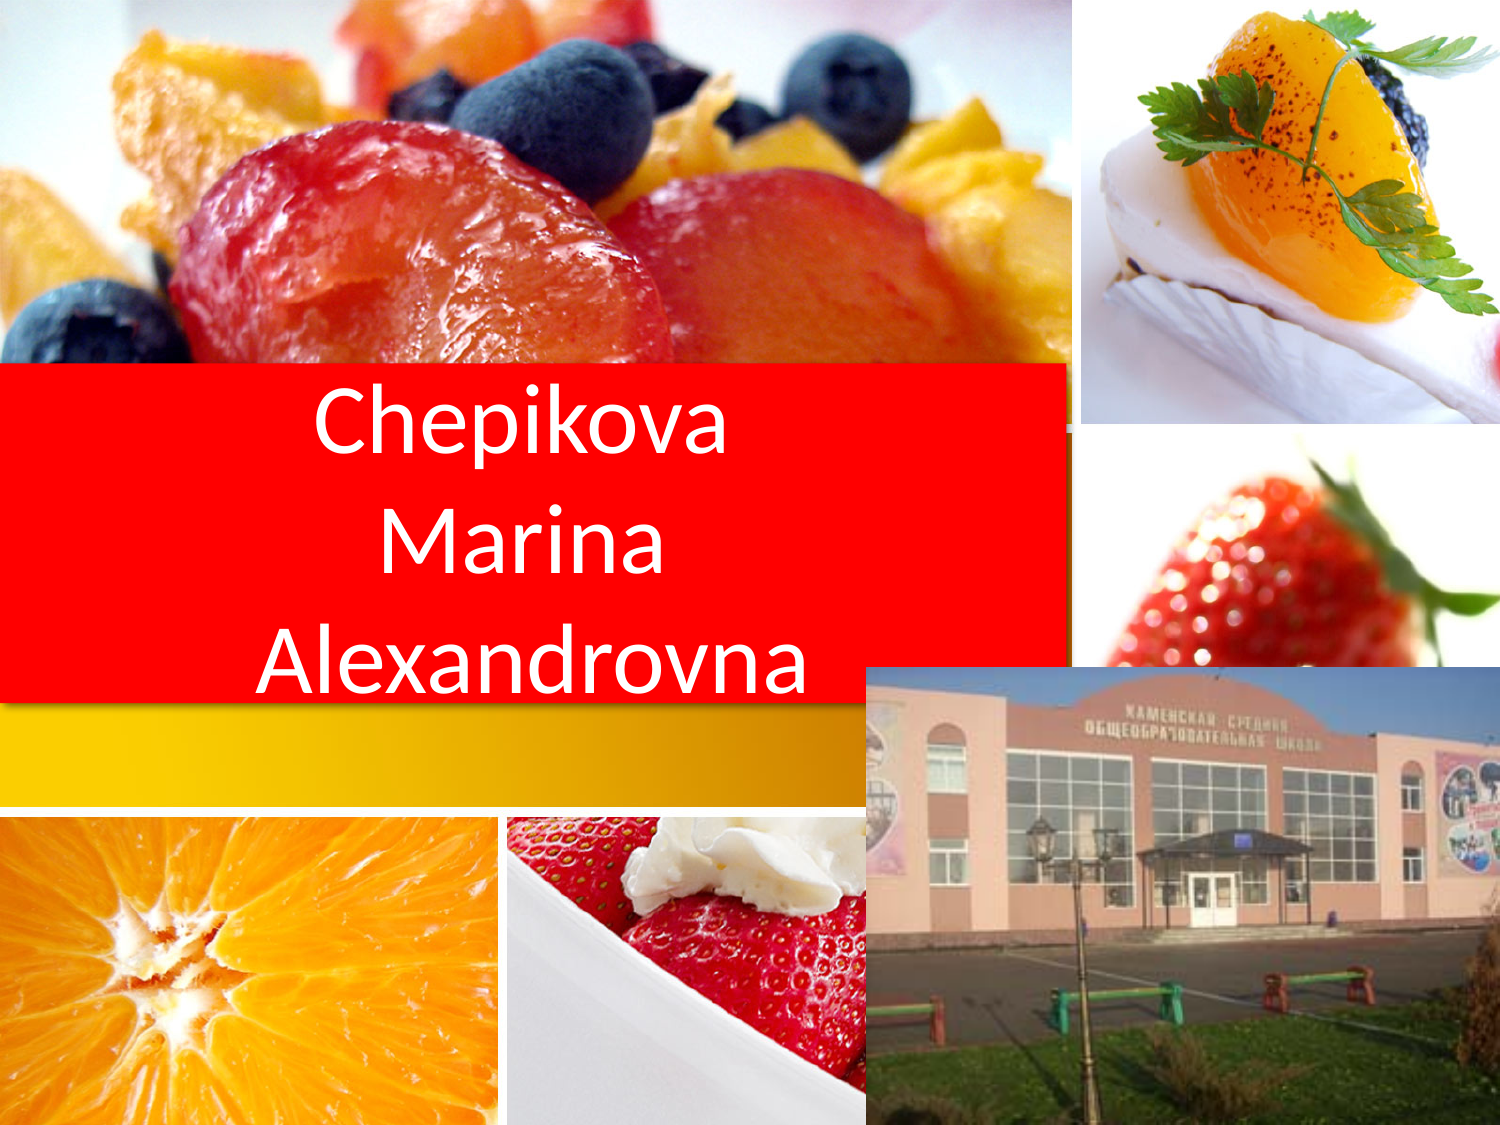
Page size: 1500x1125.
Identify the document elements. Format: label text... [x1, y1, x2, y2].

picture [0, 0, 1500, 1125]
title Chepikova Marina Alexandrovna [0, 363, 1067, 704]
